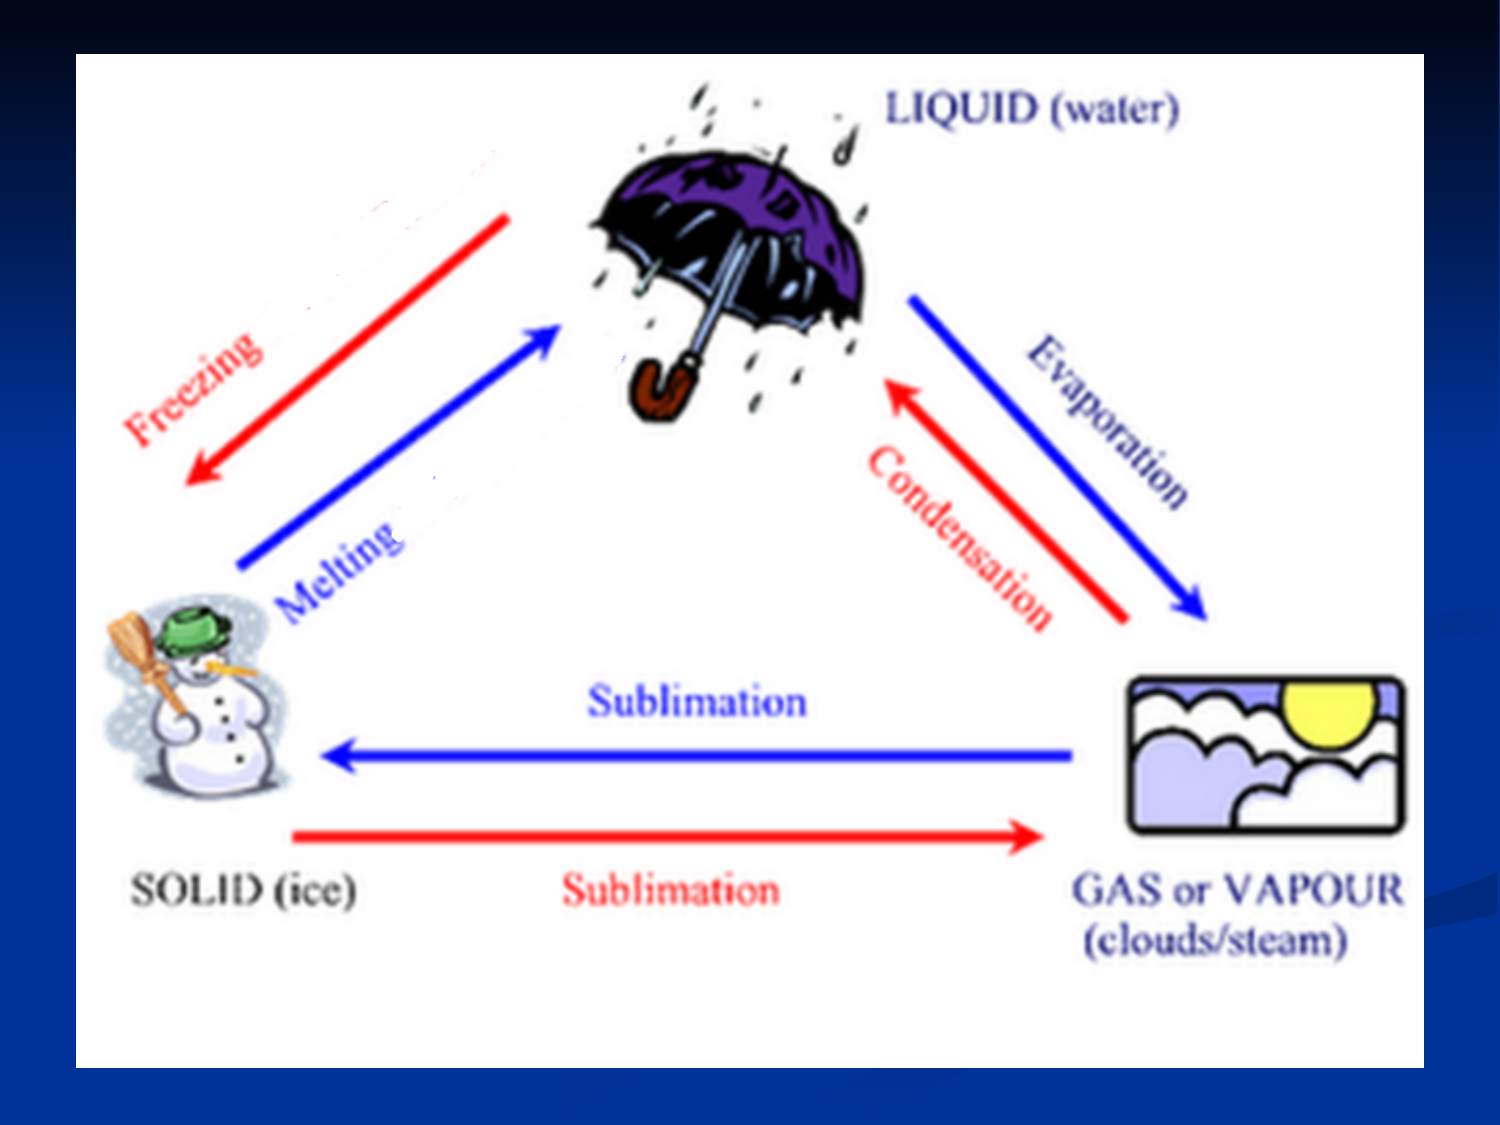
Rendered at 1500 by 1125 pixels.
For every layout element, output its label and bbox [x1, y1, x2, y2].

picture [76, 54, 1424, 1068]
